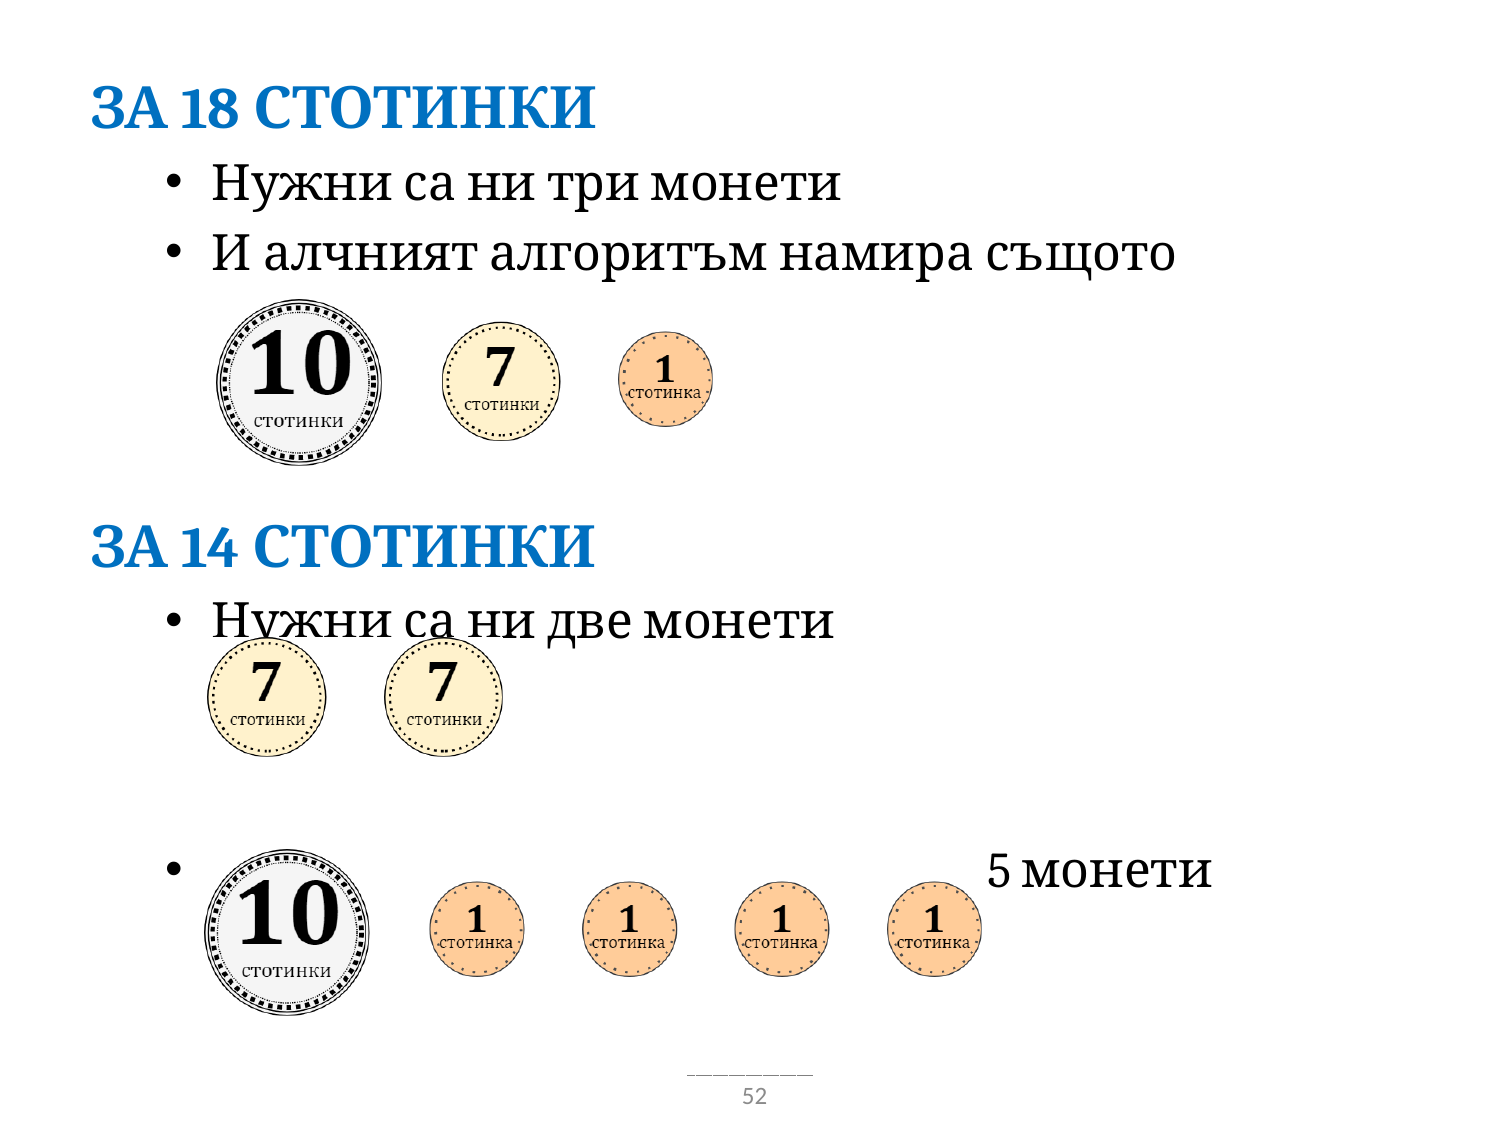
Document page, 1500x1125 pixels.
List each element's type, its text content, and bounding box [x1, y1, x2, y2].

list За 18 стотинки Нужни са ни три монети И алчният алгоритъм намира същото За 14 стотинки Нужни са ни две монети Алчният алгоритъм получава 5 монети [75, 62, 1450, 1063]
picture [204, 849, 983, 1016]
picture [207, 637, 503, 757]
slide_number 52 [579, 1065, 930, 1125]
picture [216, 299, 714, 466]
